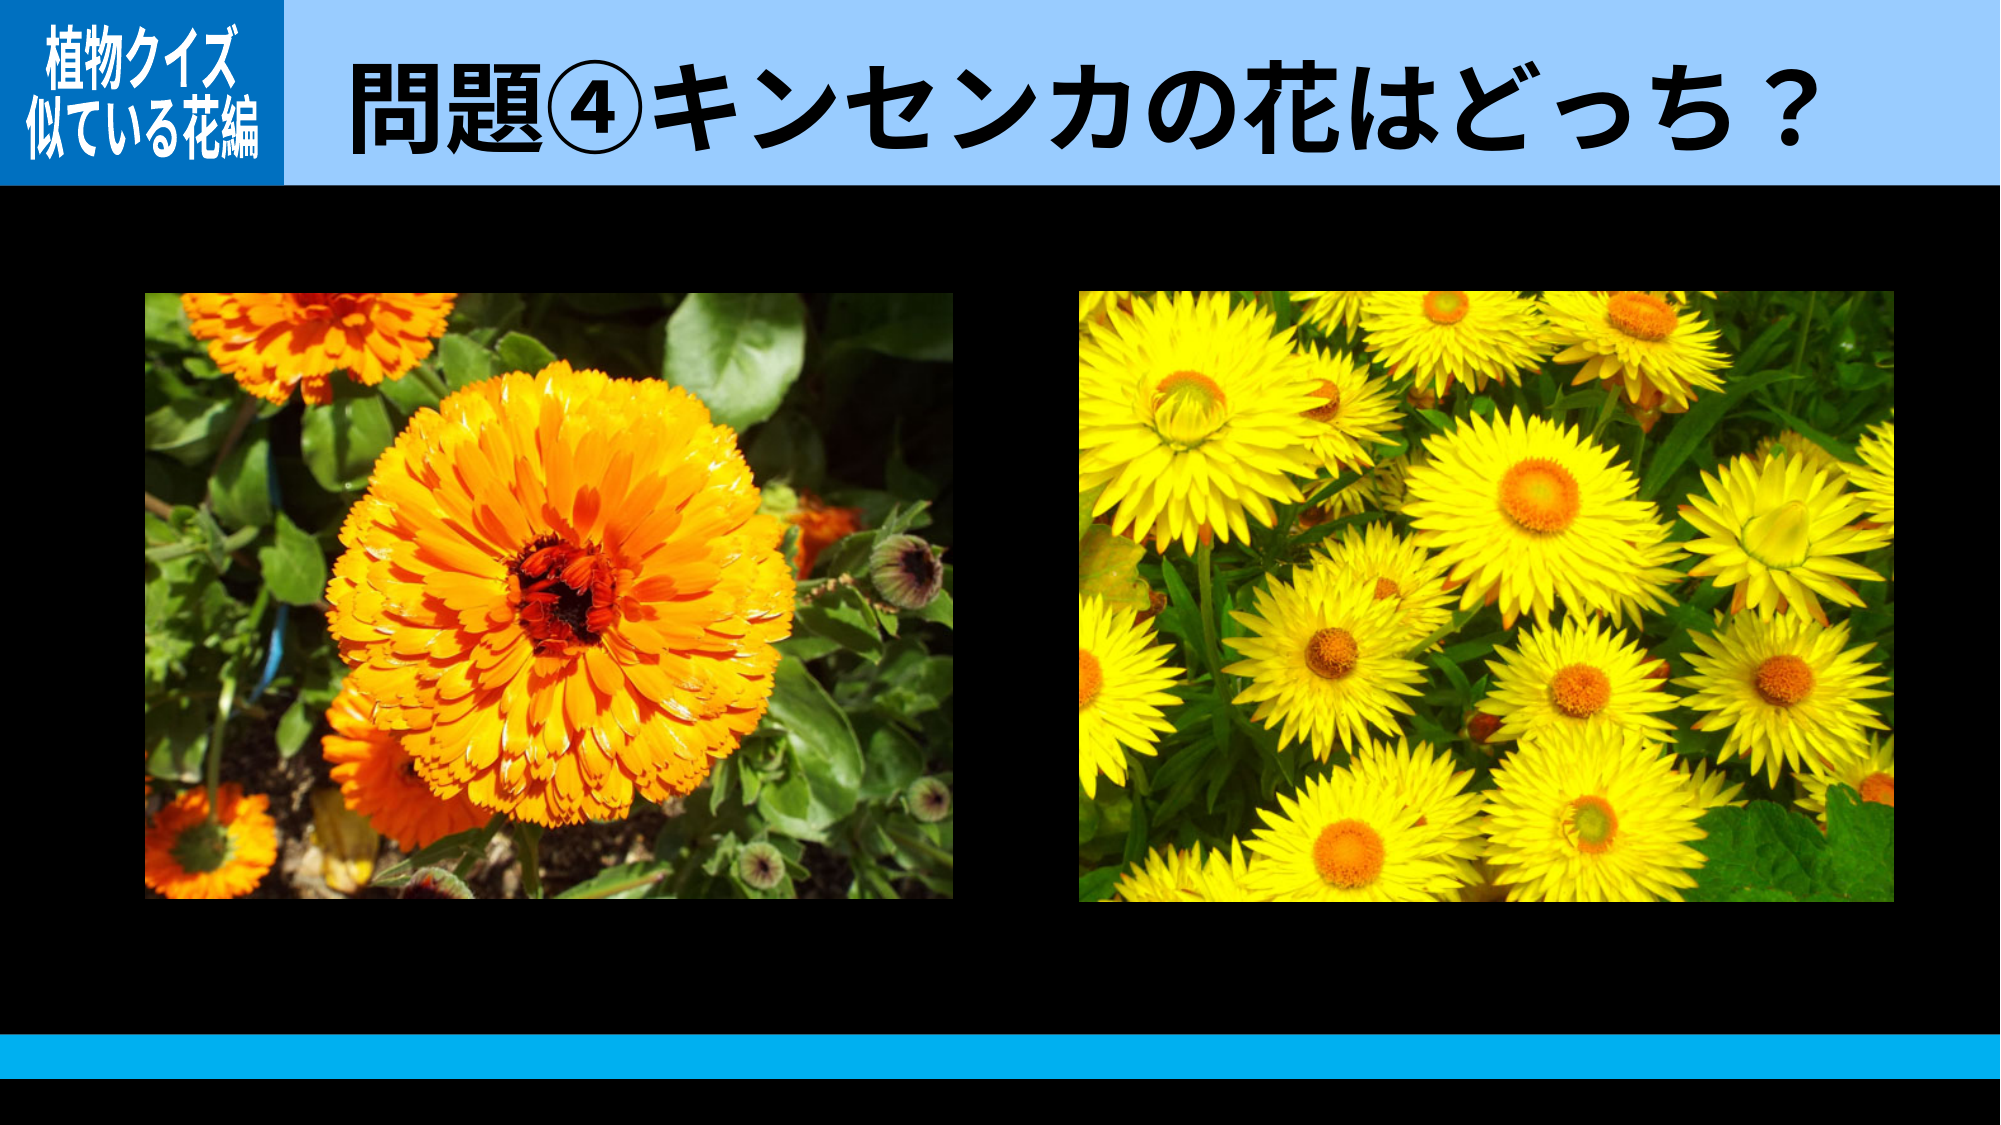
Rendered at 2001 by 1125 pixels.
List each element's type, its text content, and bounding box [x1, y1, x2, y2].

picture [144, 293, 953, 899]
text_box [0, 1034, 2000, 1079]
picture [1079, 290, 1894, 902]
text_box 問題④キンセンカの花はどっち？ [330, 38, 1858, 173]
